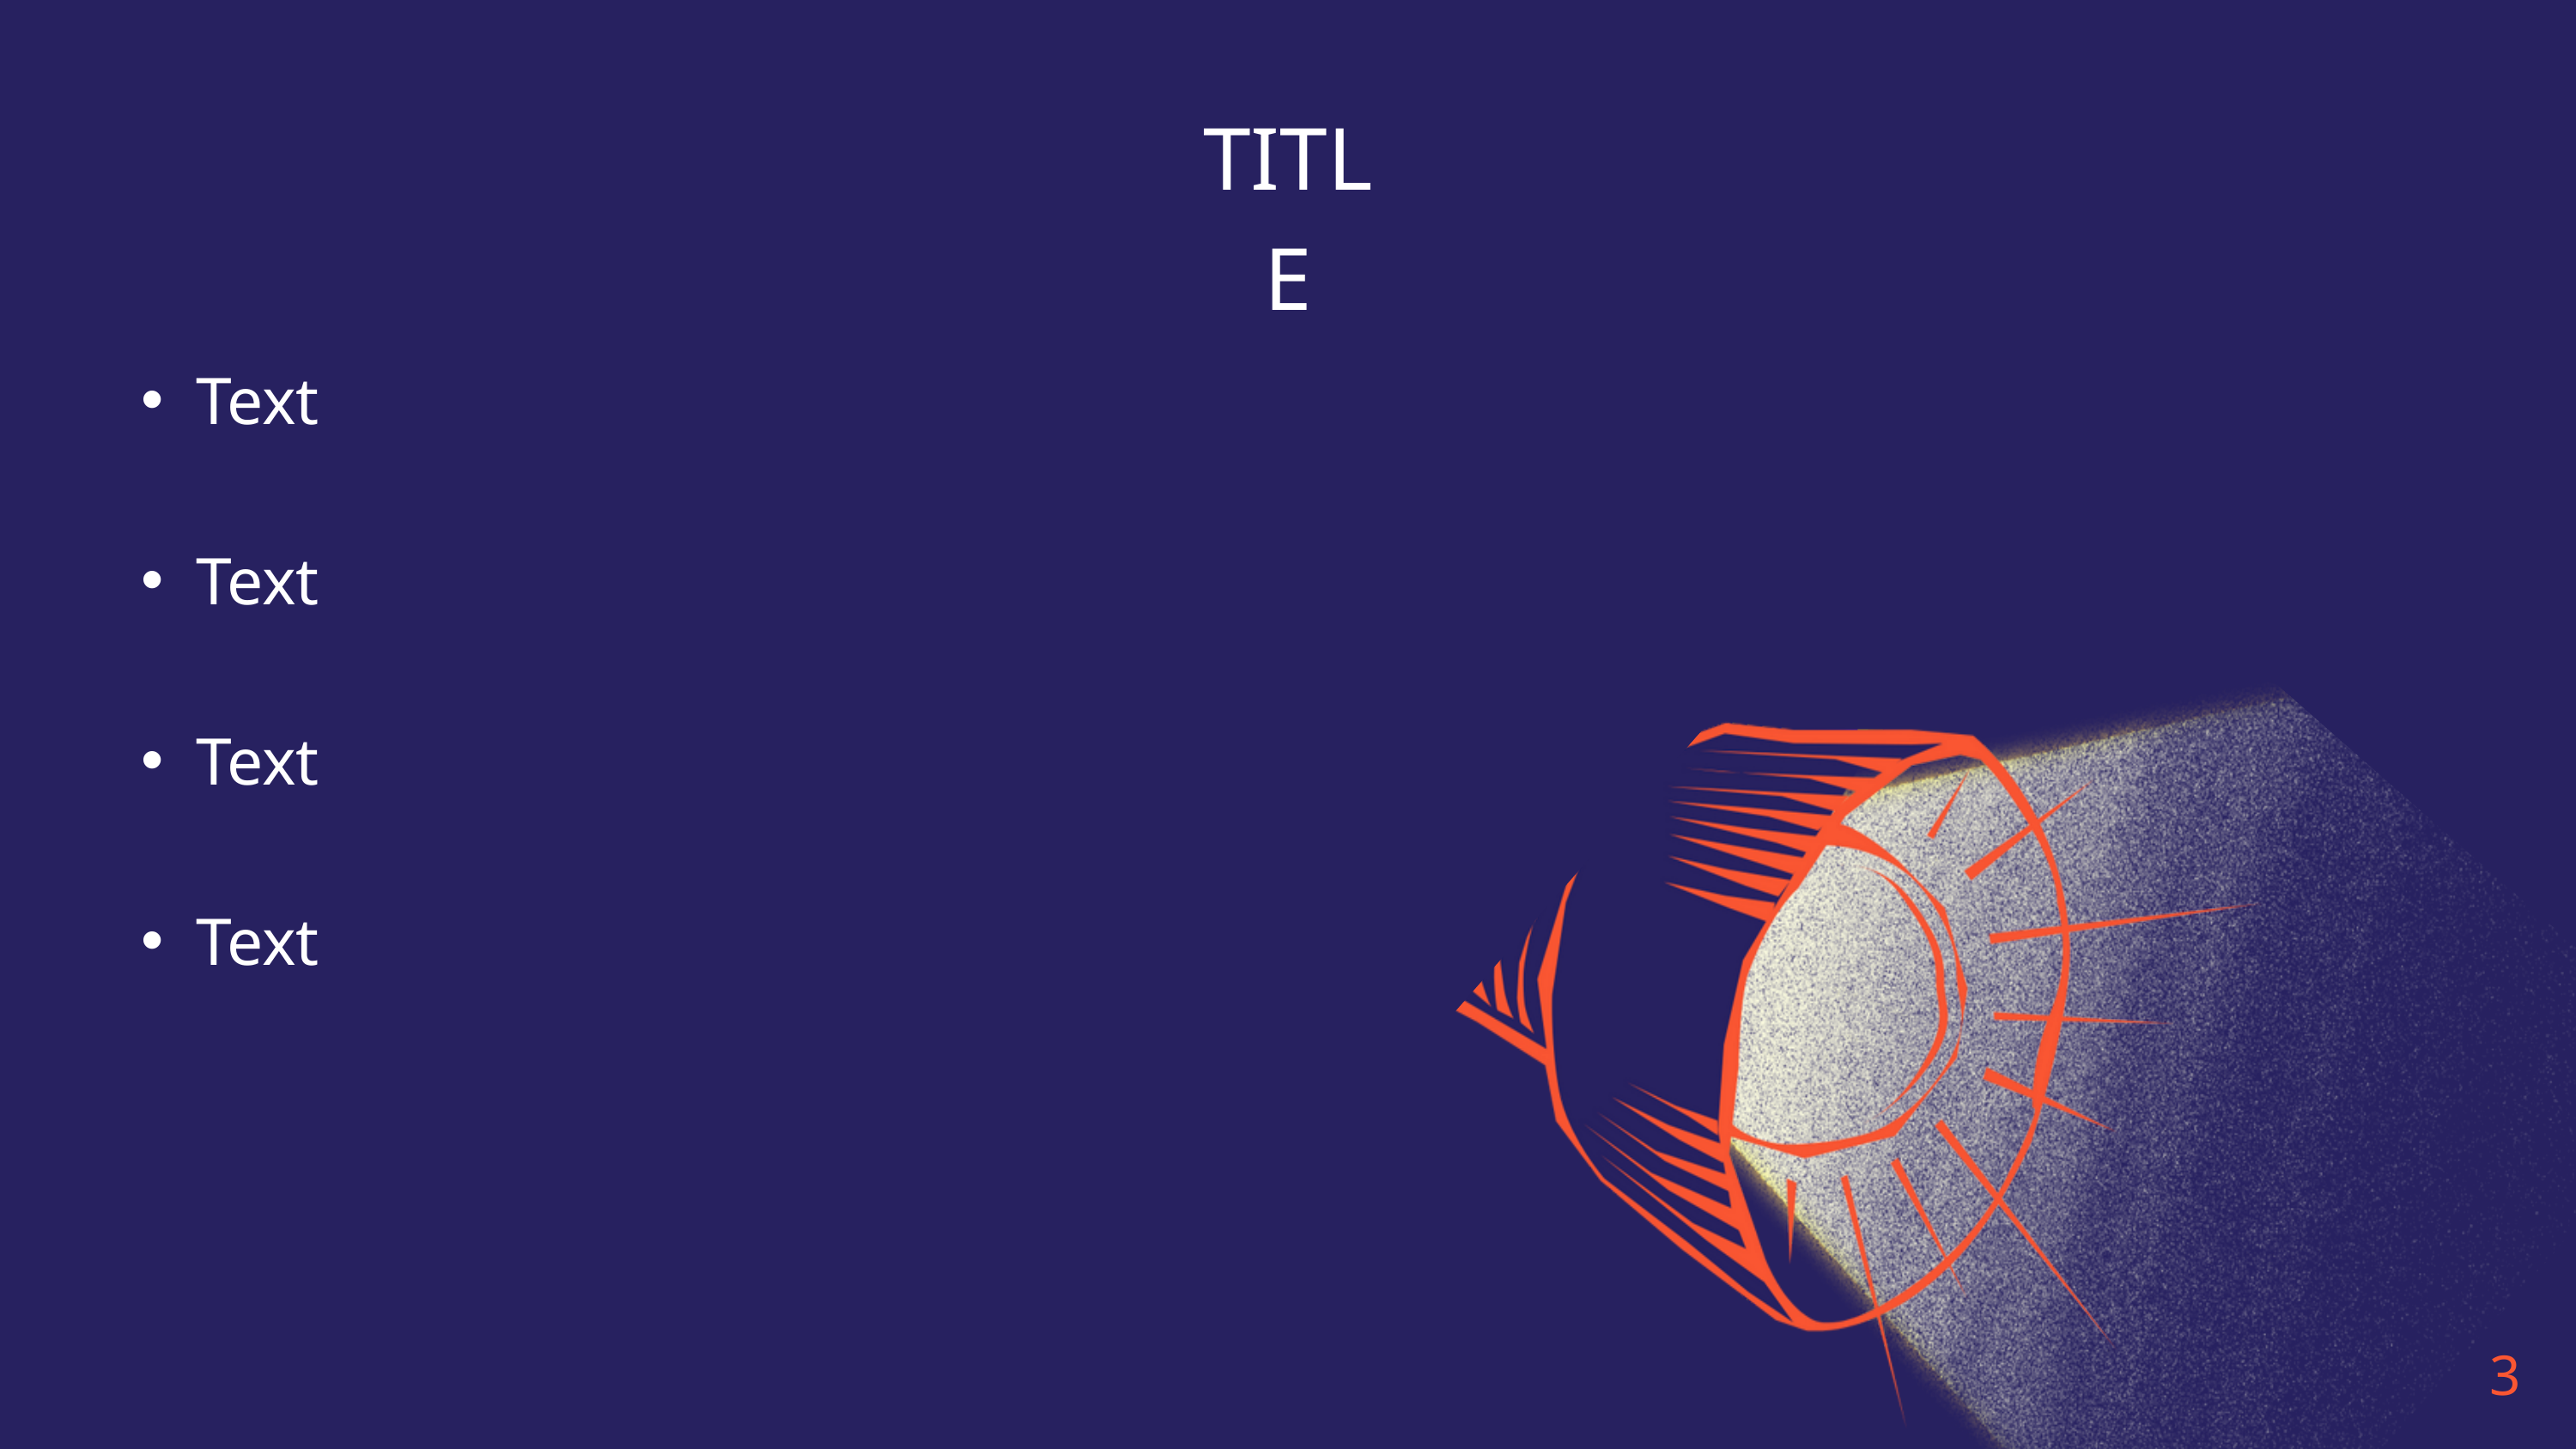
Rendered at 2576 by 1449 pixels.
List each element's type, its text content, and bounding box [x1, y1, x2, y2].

text_box [1384, 419, 2576, 1449]
text_box TITLE [1180, 87, 1395, 327]
text_box 3 [2489, 1329, 2520, 1407]
text_box Text Text Text Text [86, 347, 2490, 1069]
